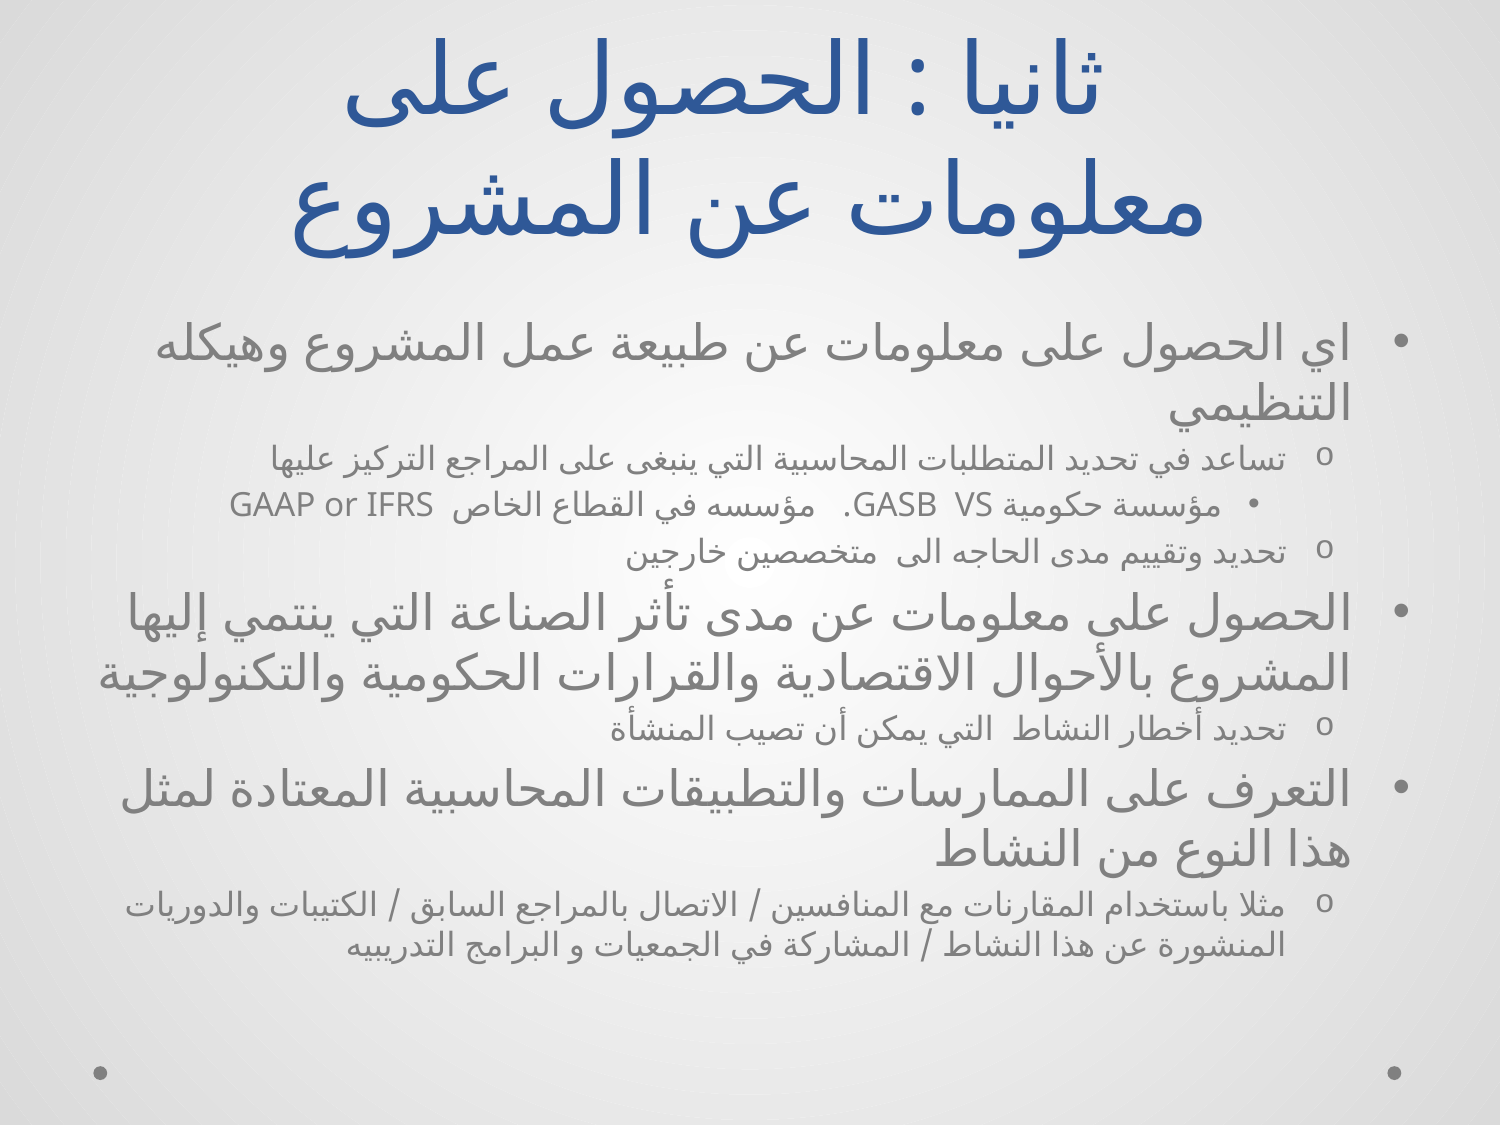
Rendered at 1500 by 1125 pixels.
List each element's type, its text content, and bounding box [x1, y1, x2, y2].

list اي الحصول على معلومات عن طبيعة عمل المشروع وهيكله التنظيمي تساعد في تحديد المتطلبات المحاسبية التي ينبغى على المراجع التركيز عليها مؤسسة حكومية GASB VS. مؤسسه في القطاع الخاص GAAP or IFRS تحديد وتقييم مدى الحاجه الى متخصصين خارجين الحصول على معلومات عن مدى تأثر الصناعة التي ينتمي إليها المشروع بالأحوال الاقتصادية والقرارات الحكومية والتكنولوجية تحديد أخطار النشاط التي يمكن أن تصيب المنشأة التعرف على الممارسات والتطبيقات المحاسبية المعتادة لمثل هذا النوع من النشاط مثلا باستخدام المقارنات مع المنافسين / الاتصال بالمراجع السابق / الكتيبات والدوريات المنشورة عن هذا النشاط / المشاركة في الجمعيات و البرامج التدريبيه [75, 302, 1425, 1005]
title ثانيا : الحصول على معلومات عن المشروع [75, 0, 1425, 263]
